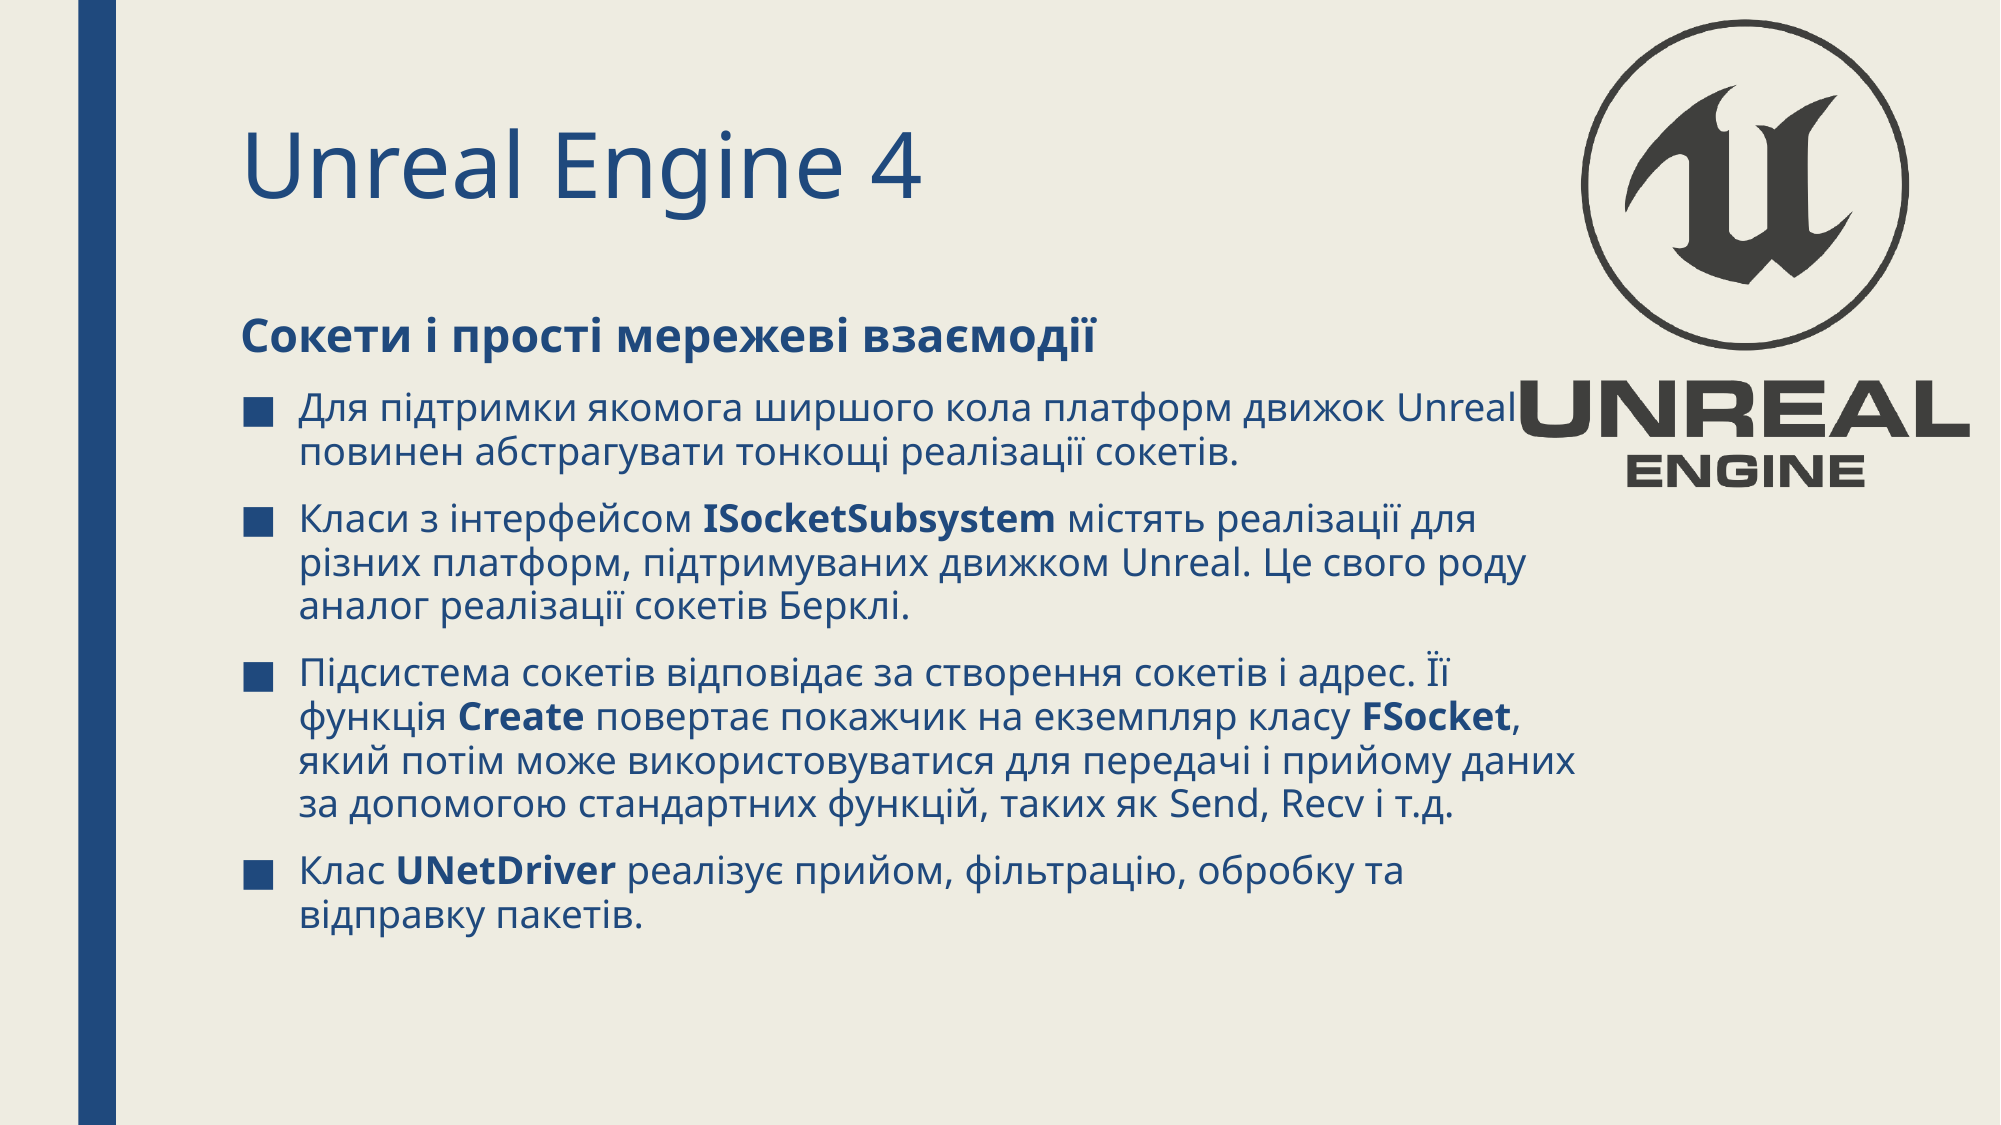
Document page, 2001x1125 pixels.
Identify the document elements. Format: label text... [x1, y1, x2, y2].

title Unreal Engine 4 [225, 112, 1520, 303]
list Сокети і прості мережеві взаємодії Для підтримки якомога ширшого кола платформ движок Unreal повинен абстрагувати тонкощі реалізації сокетів. Класи з інтерфейсом ISocketSubsystem містять реалізації для різних платформ, підтримуваних движком Unreal. Це свого роду аналог реалізації сокетів Берклі. Підсистема сокетів відповідає за створення сокетів і адрес. Її функція Create повертає покажчик на екземпляр класу FSocket, який потім може використовуватися для передачі і прийому даних за допомогою стандартних функцій, таких як Send, Recv і т.д. Клас UNetDriver реалізує прийом, фільтрацію, обробку та відправку пакетів. [225, 303, 1602, 994]
picture [1520, 18, 1970, 488]
